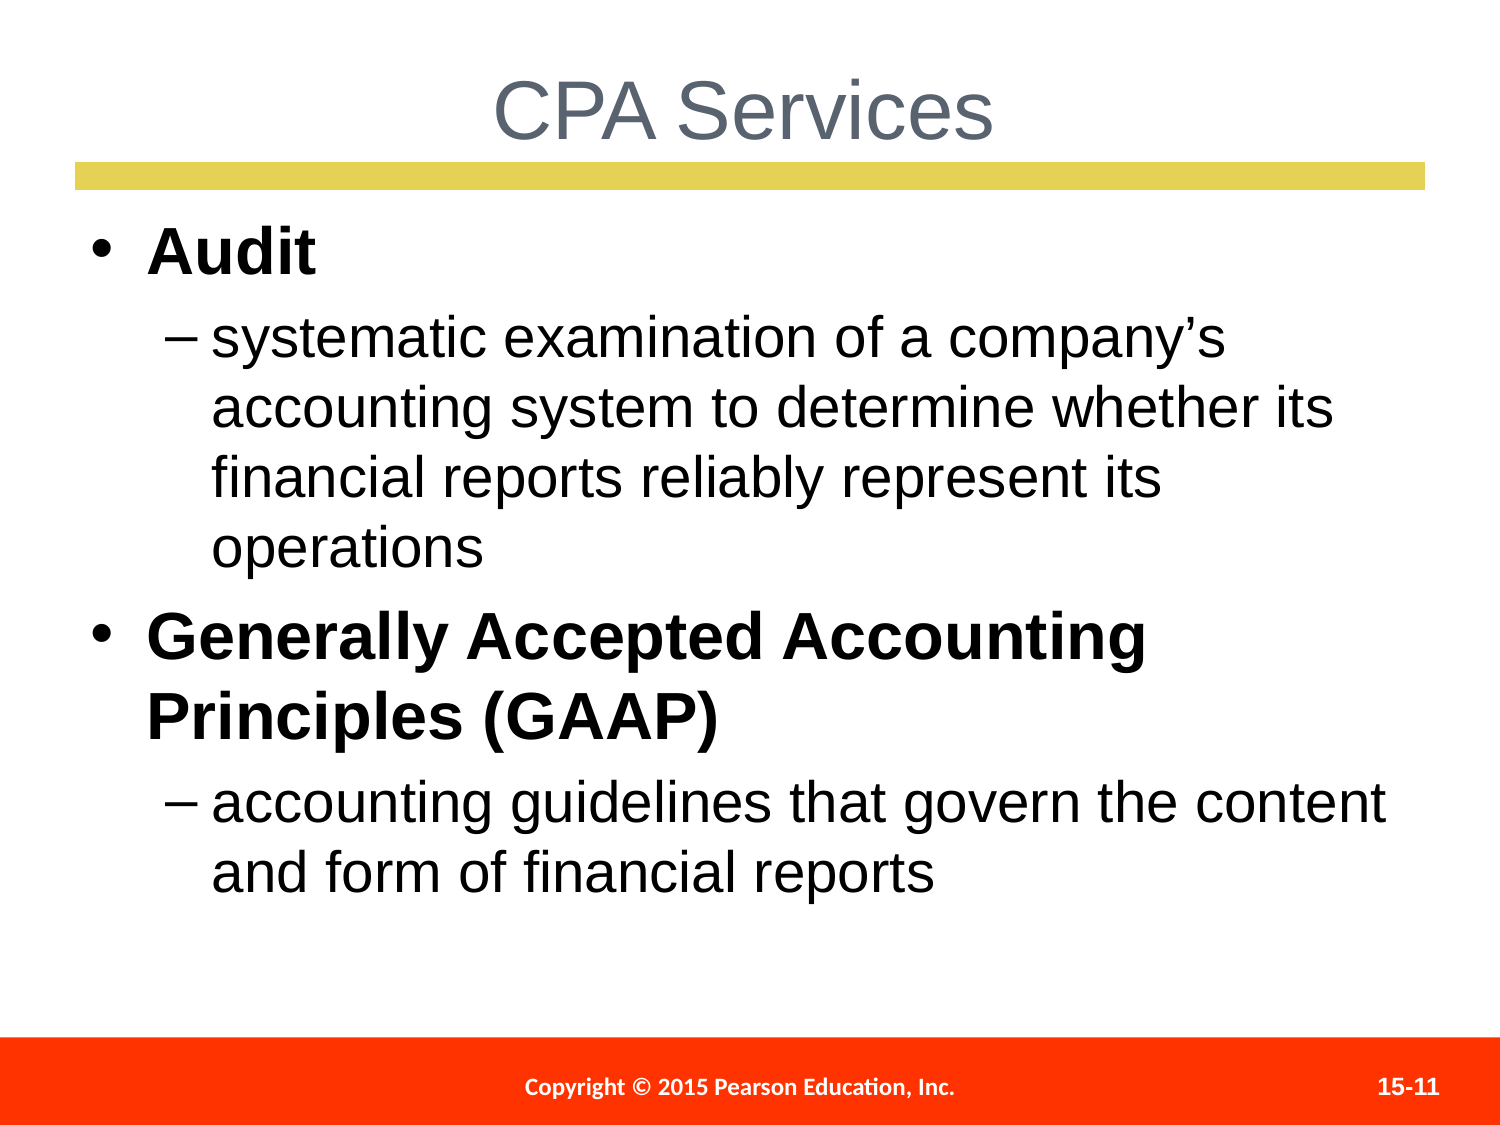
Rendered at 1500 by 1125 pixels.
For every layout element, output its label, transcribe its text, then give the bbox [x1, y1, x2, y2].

title CPA Services [49, 12, 1438, 201]
list Audit systematic examination of a company’s accounting system to determine whether its financial reports reliably represent its operations Generally Accepted Accounting Principles (GAAP) accounting guidelines that govern the content and form of financial reports [74, 199, 1426, 1006]
